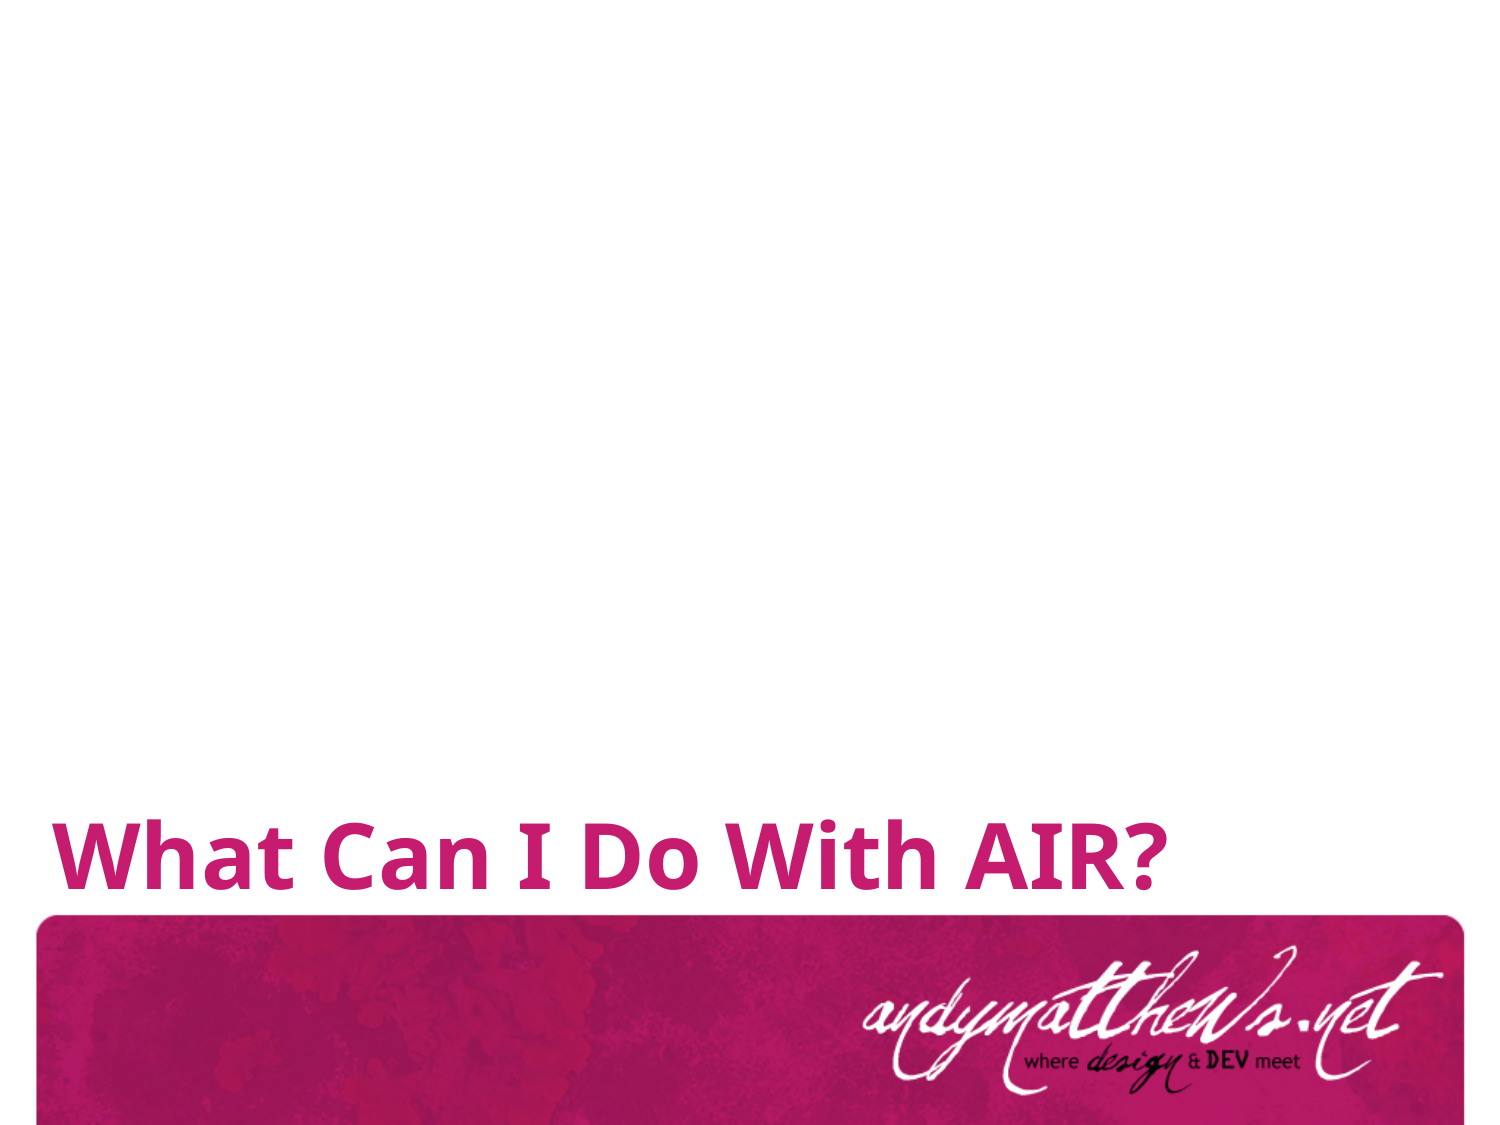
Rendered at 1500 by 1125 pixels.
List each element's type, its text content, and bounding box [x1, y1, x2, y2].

picture [0, 0, 1500, 1125]
title What Can I Do With AIR? [36, 787, 1465, 919]
